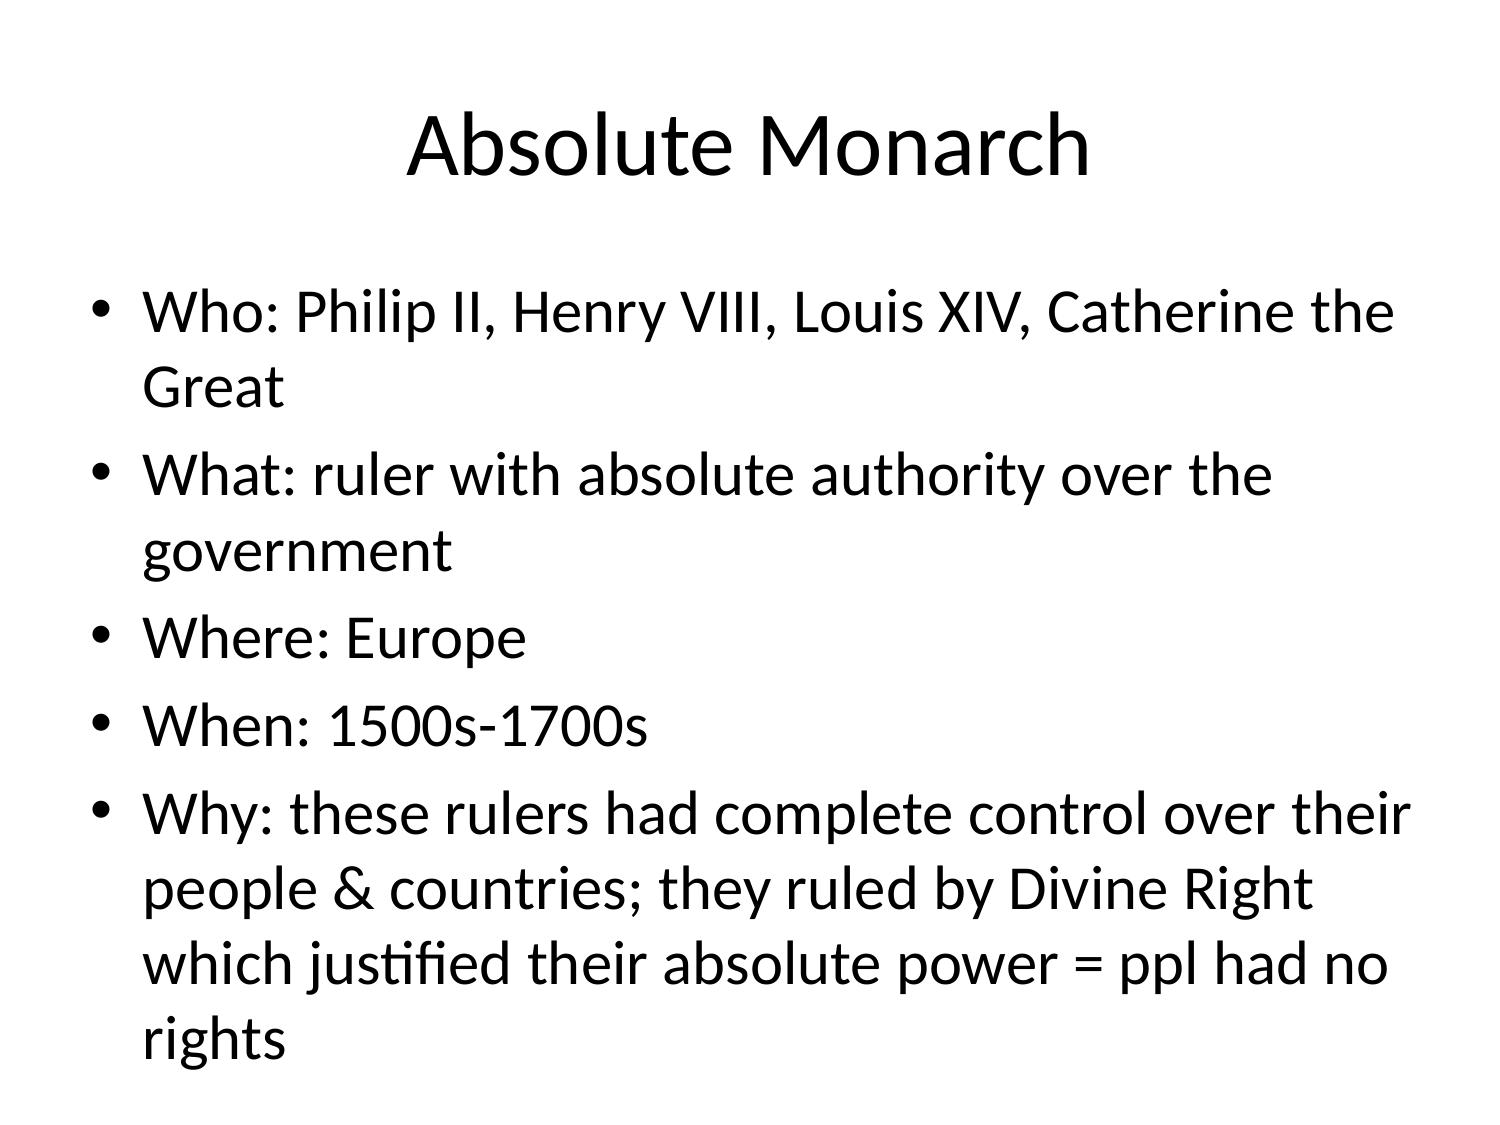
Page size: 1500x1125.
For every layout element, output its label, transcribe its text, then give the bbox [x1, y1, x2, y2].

list Who: Philip II, Henry VIII, Louis XIV, Catherine the Great What: ruler with absolute authority over the government Where: Europe When: 1500s-1700s Why: these rulers had complete control over their people & countries; they ruled by Divine Right which justified their absolute power = ppl had no rights [75, 262, 1450, 1088]
title Absolute Monarch [75, 45, 1425, 233]
